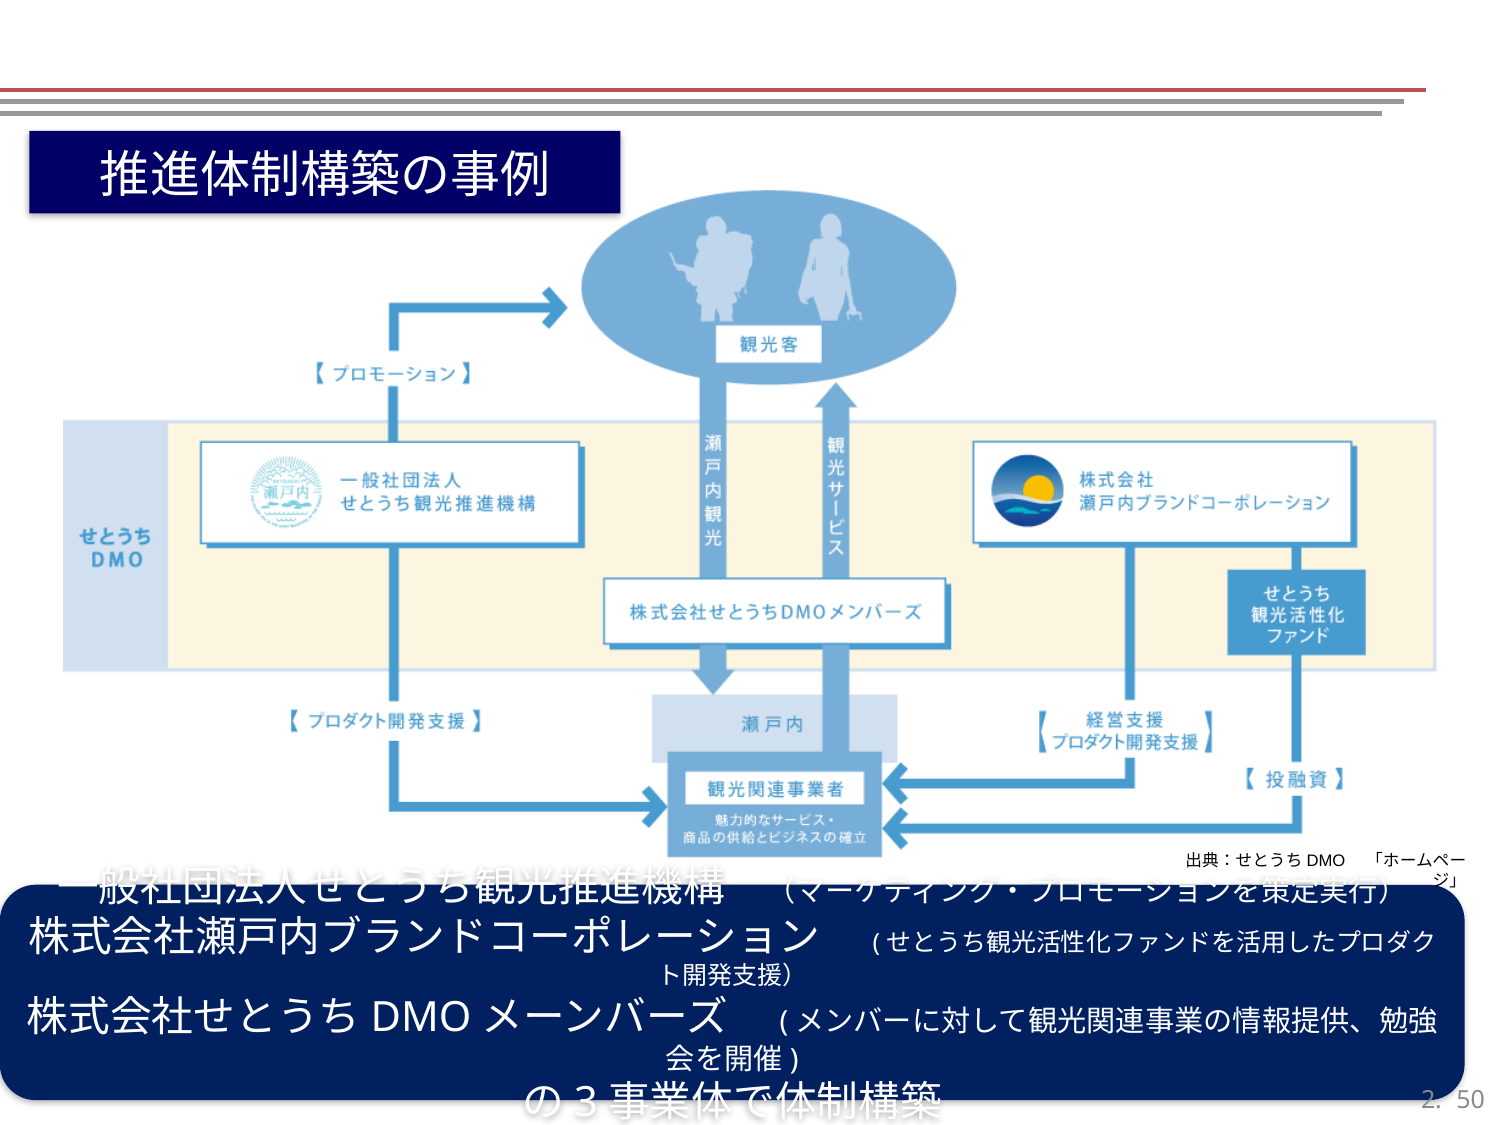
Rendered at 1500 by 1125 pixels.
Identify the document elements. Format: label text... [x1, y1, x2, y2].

text_box 推進体制構築の事例 [29, 130, 621, 171]
text_box 一般社団法人せとうち観光推進機構 （マーケティング・プロモーションを策定実行） 株式会社瀬戸内ブランドコーポレーション (せとうち観光活性化ファンドを活用したプロダクト開発支援） 株式会社せとうちDMOメーンバーズ (メンバーに対して観光関連事業の情報提供、勉強会を開催) の3事業体で体制構築 [0, 893, 1465, 1101]
picture [17, 172, 1483, 952]
slide_number 49 [1381, 1065, 1500, 1125]
